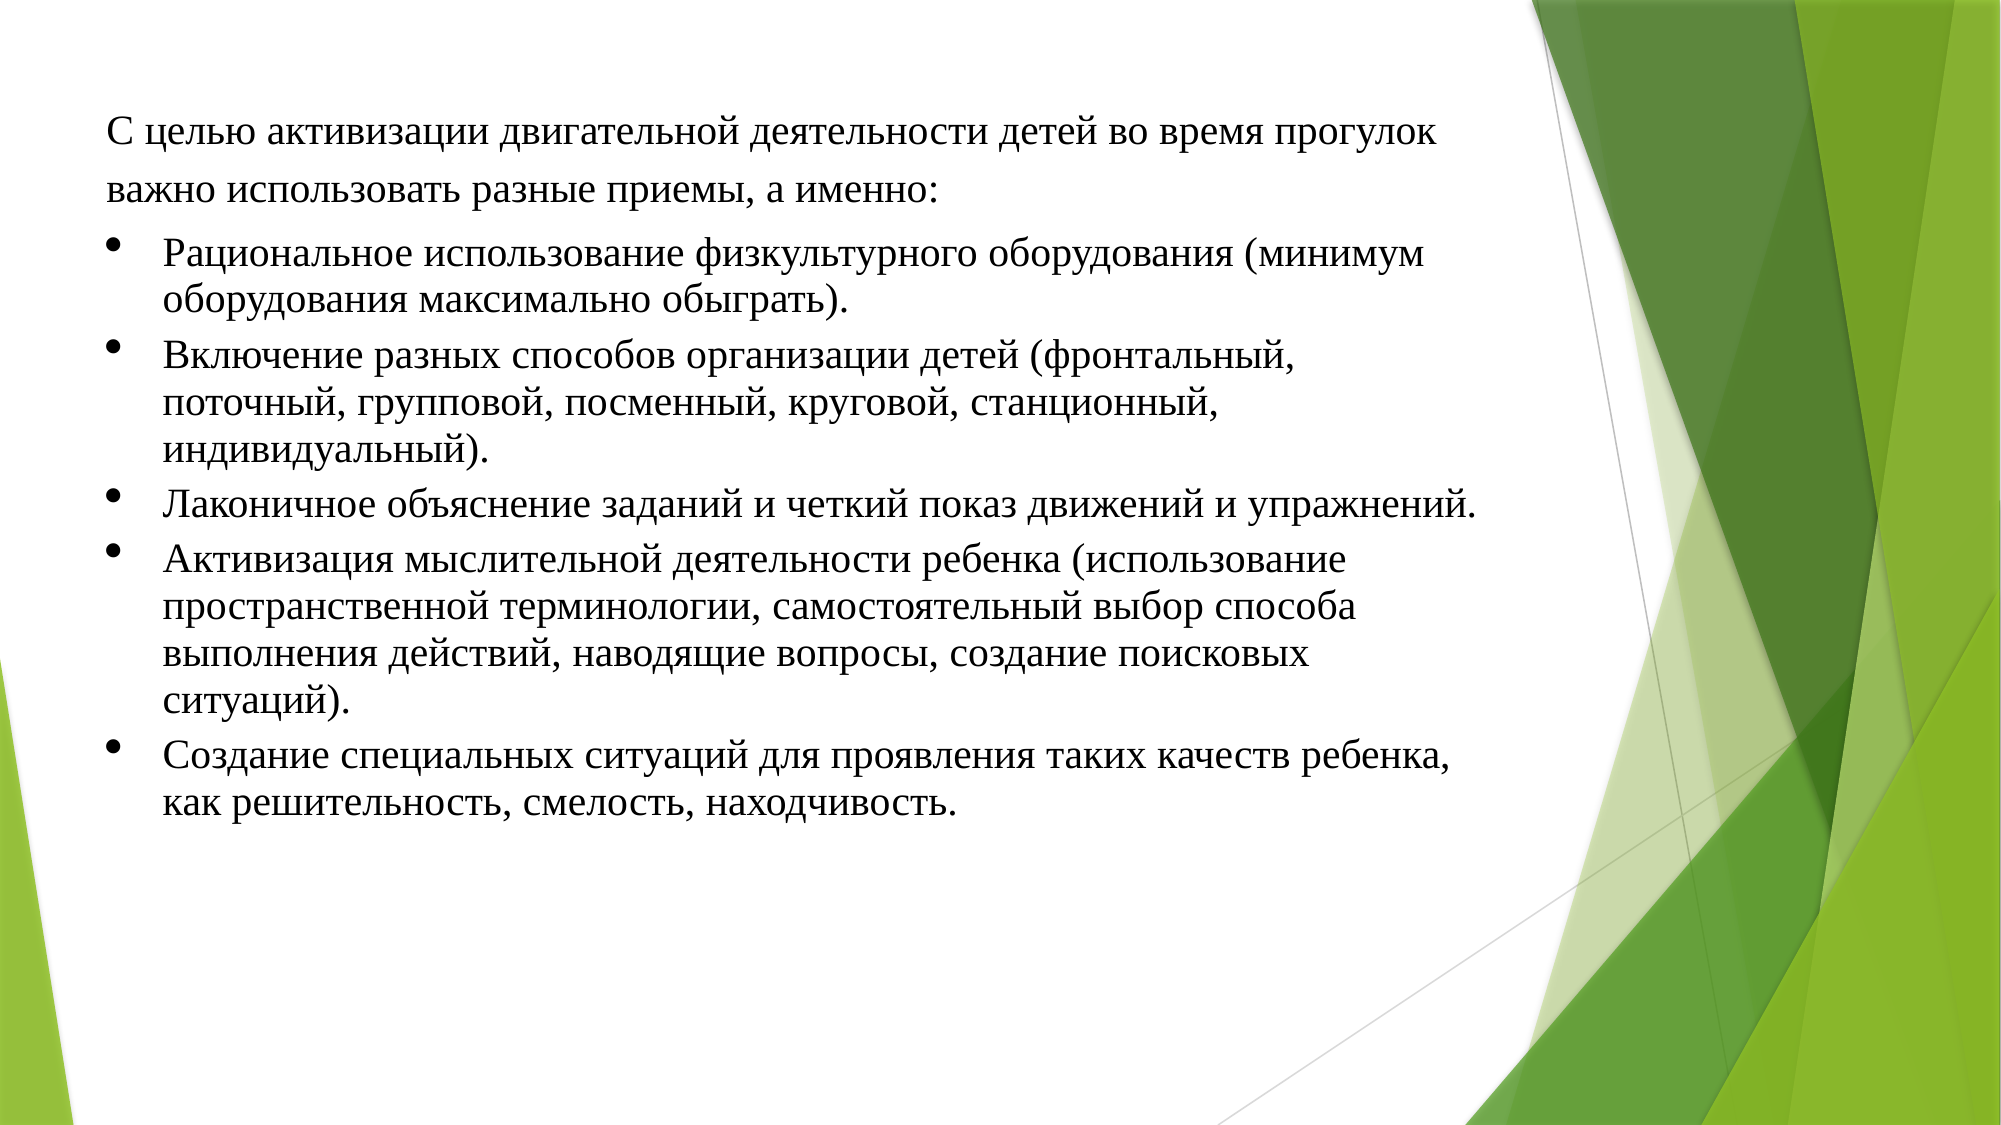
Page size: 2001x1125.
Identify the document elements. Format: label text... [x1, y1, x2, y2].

text_box С целью активизации двигательной деятельности детей во время прогулок важно использовать разные приемы, а именно: Рациональное использование физкультурного оборудования (минимум оборудования максимально обыграть). Включение разных способов организации детей (фронтальный, поточный, групповой, посменный, круговой, станционный, индивидуальный). Лаконичное объяснение заданий и четкий показ движений и упражнений. Активизация мыслительной деятельности ребенка (использование пространственной терминологии, самостоятельный выбор способа выполнения действий, наводящие вопросы, создание поисковых ситуаций). Создание специальных ситуаций для проявления таких качеств ребенка, как решительность, смелость, находчивость. [91, 88, 1500, 832]
